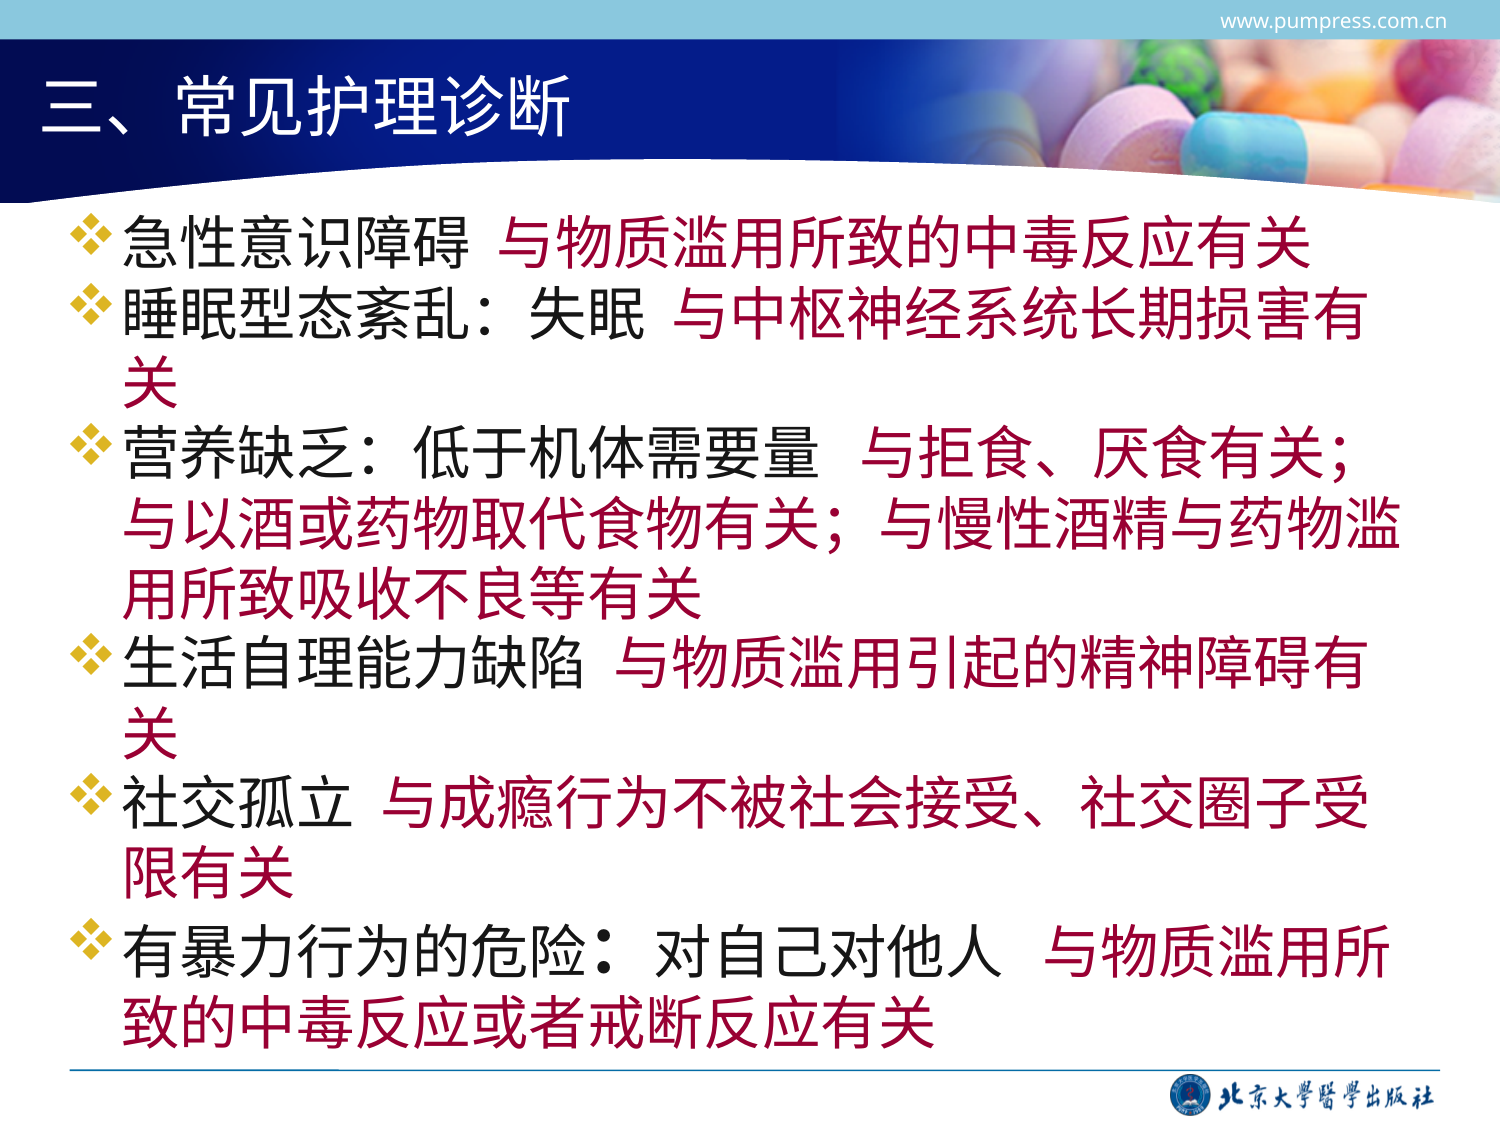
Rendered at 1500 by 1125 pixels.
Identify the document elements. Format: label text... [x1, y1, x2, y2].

list 急性意识障碍 与物质滥用所致的中毒反应有关 睡眠型态紊乱：失眠 与中枢神经系统长期损害有关 营养缺乏：低于机体需要量 与拒食、厌食有关；与以酒或药物取代食物有关；与慢性酒精与药物滥用所致吸收不良等有关 生活自理能力缺陷 与物质滥用引起的精神障碍有关 社交孤立 与成瘾行为不被社会接受、社交圈子受限有关 有暴力行为的危险：对自己对他人 与物质滥用所致的中毒反应或者戒断反应有关 [49, 198, 1430, 1026]
title 三、常见护理诊断 [23, 58, 1349, 152]
picture [1170, 1074, 1436, 1118]
picture [0, 40, 1500, 203]
slide_number www.pumpress.com.cn [1024, 0, 1463, 38]
